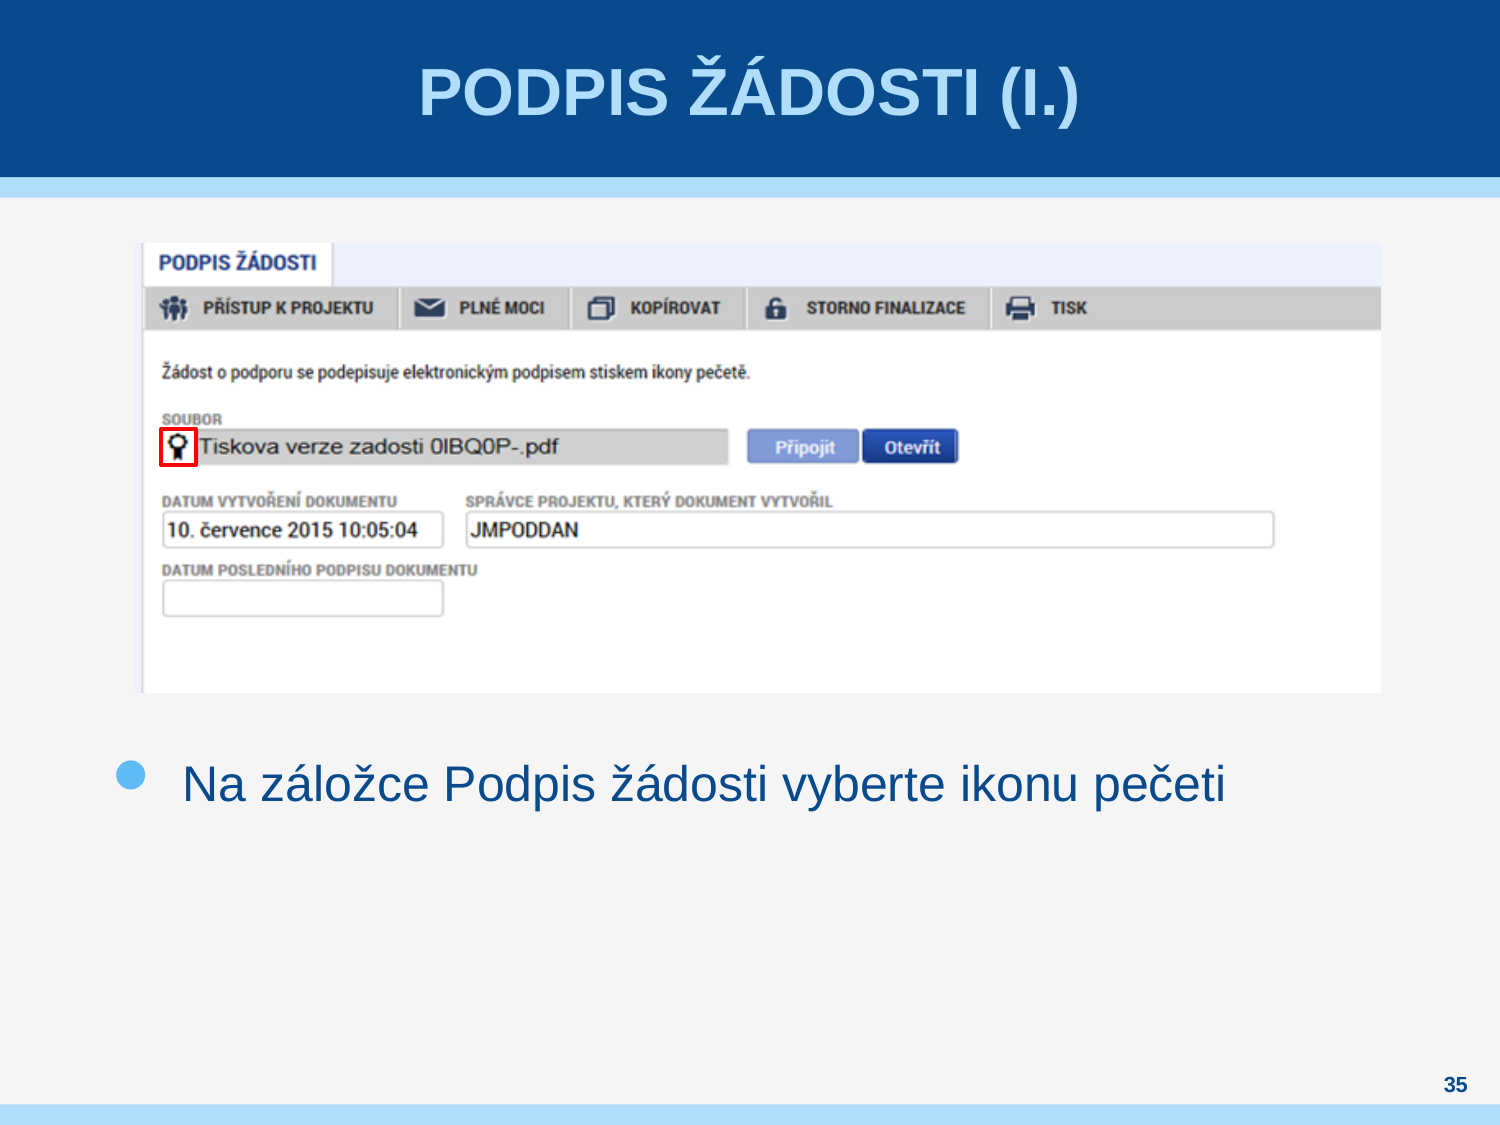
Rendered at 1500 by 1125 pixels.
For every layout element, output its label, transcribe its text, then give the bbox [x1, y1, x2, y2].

title podpis žádosti (I.) [59, 0, 1441, 178]
picture [135, 243, 1382, 693]
slide_number 35 [1417, 1068, 1495, 1099]
list Na záložce Podpis žádosti vyberte ikonu pečeti [112, 751, 1435, 882]
